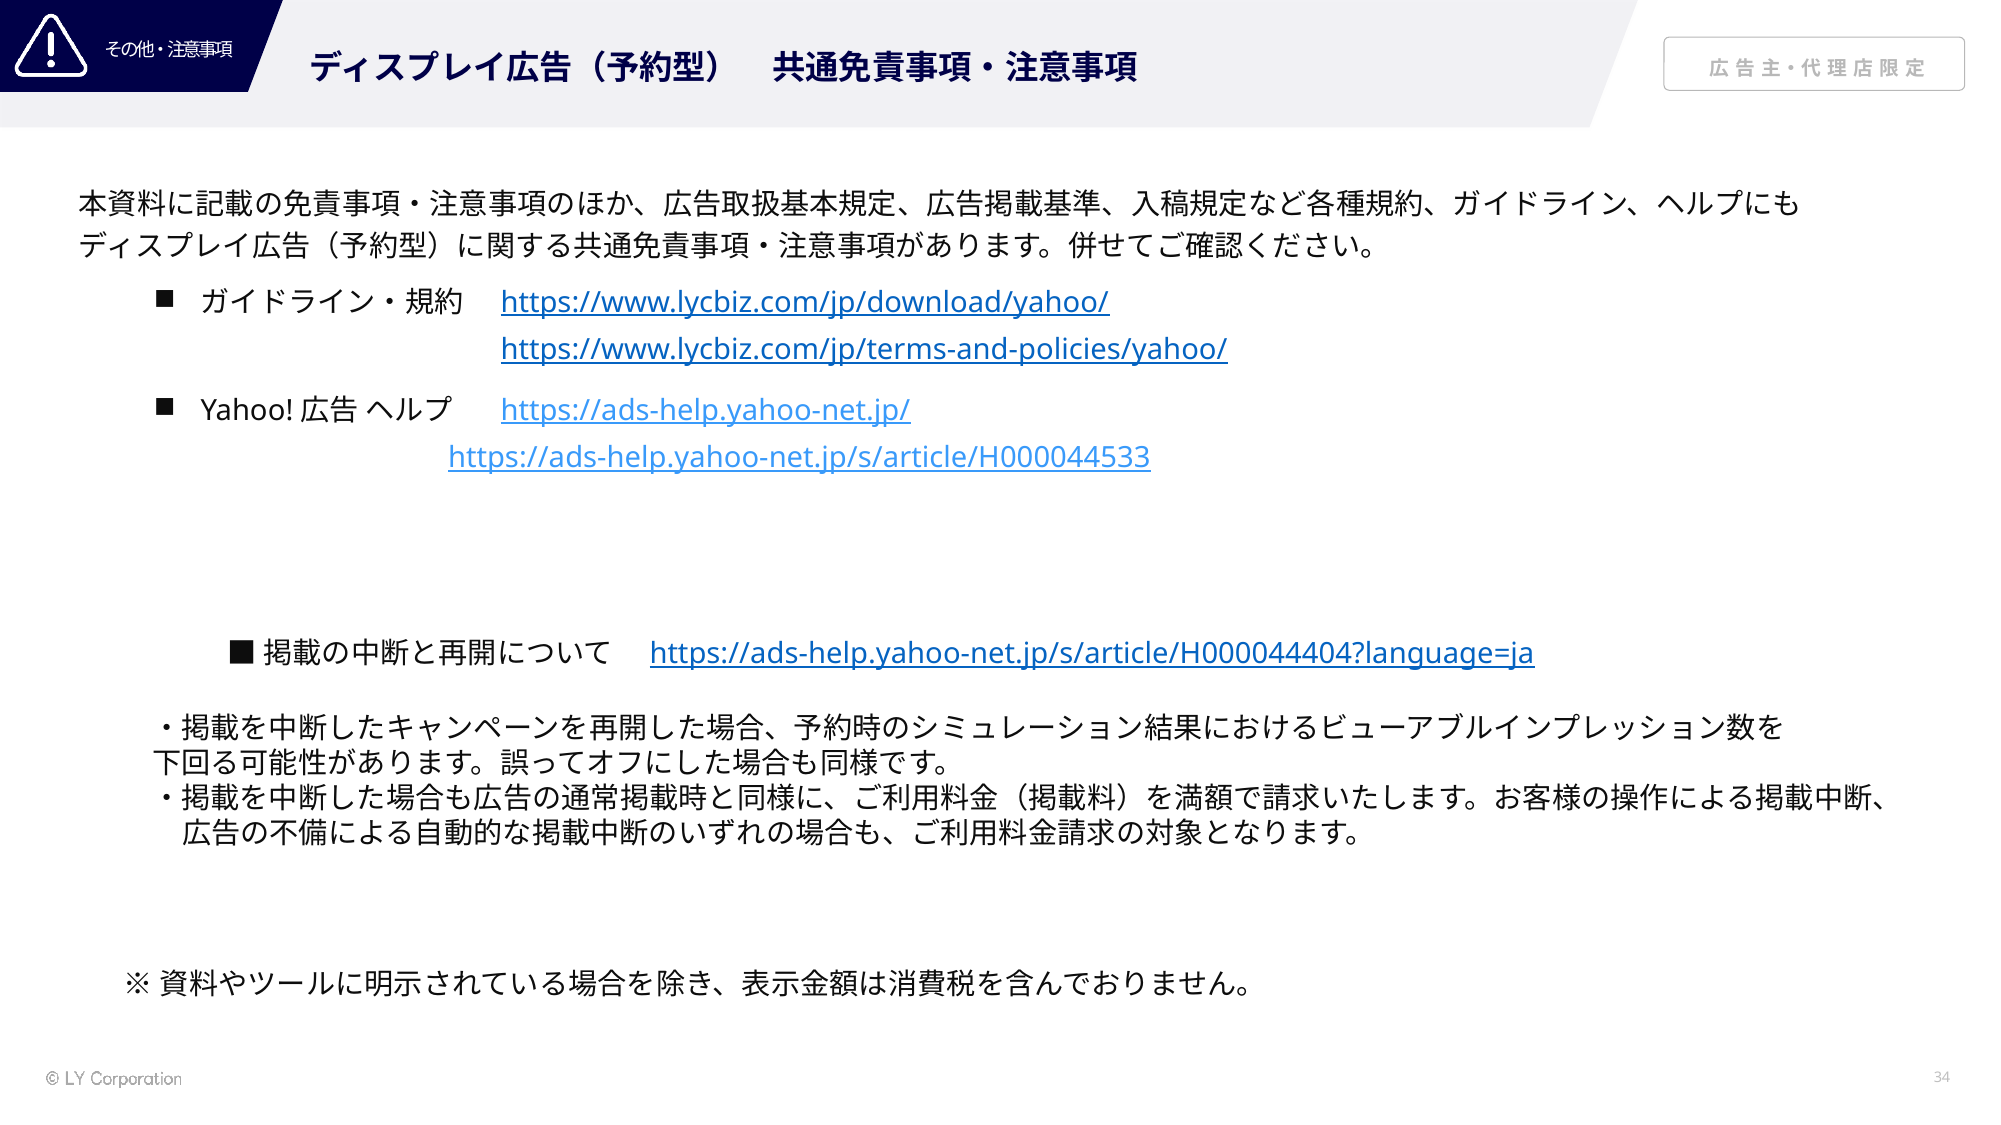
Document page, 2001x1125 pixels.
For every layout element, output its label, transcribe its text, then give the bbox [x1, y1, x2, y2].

list ディスプレイ広告（予約型） 共通免責事項・注意事項 [309, 41, 1645, 97]
picture [8, 4, 92, 88]
text_box その他・注意事項 [97, 13, 240, 81]
text_box 本資料に記載の免責事項・注意事項のほか、広告取扱基本規定、広告掲載基準、入稿規定など各種規約、ガイドライン、ヘルプにも ディスプレイ広告（予約型）に関する共通免責事項・注意事項があります。併せてご確認ください。 ガイドライン・規約 https://www.lycbiz.com/jp/download/yahoo/ https://www.lycbiz.com/jp/terms-and-policies/yahoo/ Yahoo!広告 ヘルプ https://ads-help.yahoo-net.jp/ https://ads-help.yahoo-net.jp/s/article/H000044533 ■掲載の中断と再開について https://ads-help.yahoo-net.jp/s/article/H000044404?language=ja ・掲載を中断したキャンペーンを再開した場合、予約時のシミュレーション結果におけるビューアブルインプレッション数を 下回る可能性があります。誤ってオフにした場合も同様です。 ・掲載を中断した場合も広告の通常掲載時と同様に、ご利用料金（掲載料）を満額で請求いたします。お客様の操作による掲載中断、広告の不備による自動的な掲載中断のいずれの場合も、ご利用料金請求の対象となります。 ※資料やツールに明示されている場合を除き、表示金額は消費税を含んでおりません。 [78, 178, 1922, 1055]
picture [46, 1071, 181, 1088]
